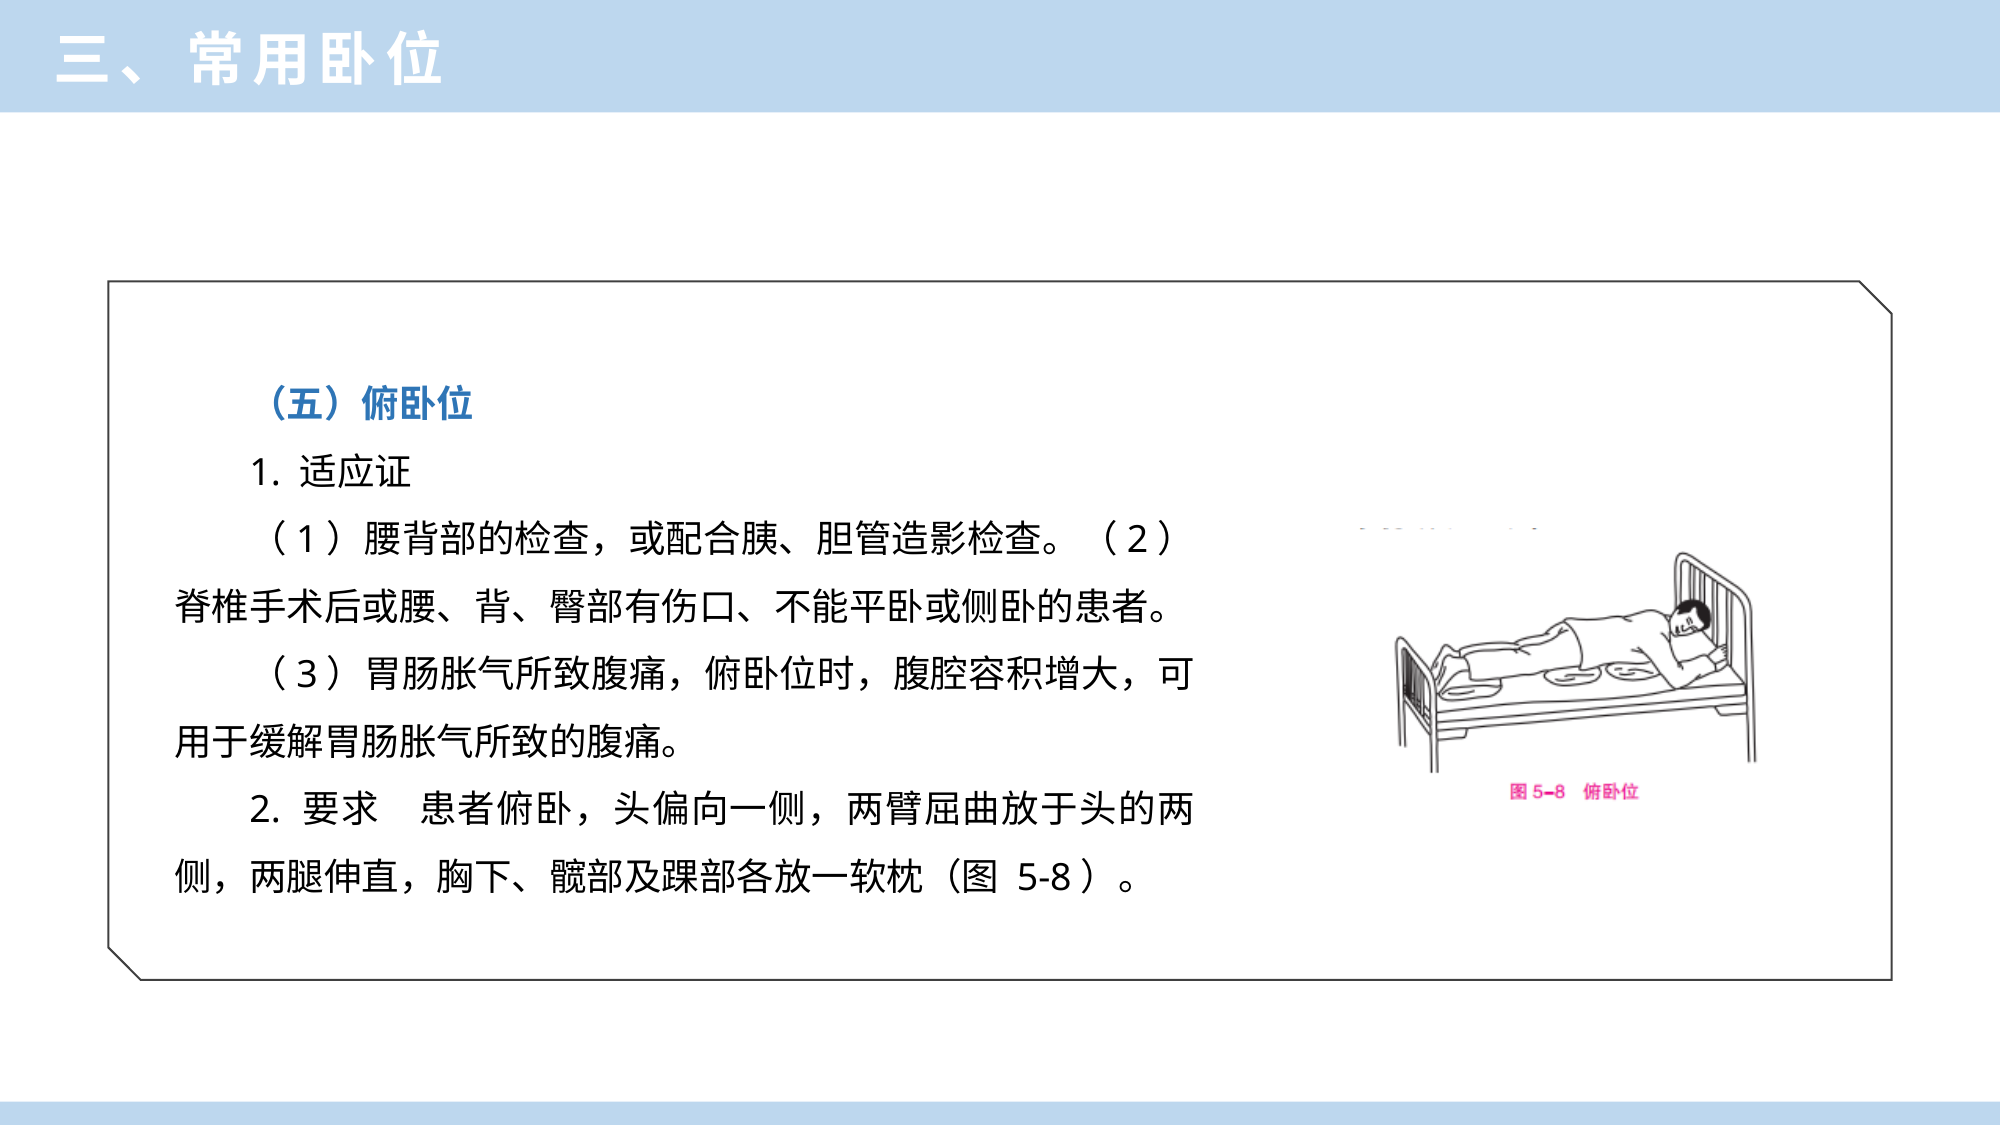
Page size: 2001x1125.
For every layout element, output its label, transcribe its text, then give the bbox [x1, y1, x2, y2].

text_box 三、常用卧位 [41, 16, 456, 98]
text_box （五）俯卧位 1. 适应证 （1）腰背部的检查，或配合胰、胆管造影检查。（2）脊椎手术后或腰、背、臀部有伤口、不能平卧或侧卧的患者。 （3）胃肠胀气所致腹痛，俯卧位时，腹腔容积增大，可用于缓解胃肠胀气所致的腹痛。 2. 要求 患者俯卧，头偏向一侧，两臂屈曲放于头的两侧，两腿伸直，胸下、髋部及踝部各放一软枕（图 5-8）。 [159, 350, 1210, 906]
text_box [107, 280, 1893, 981]
picture [1337, 528, 1795, 814]
